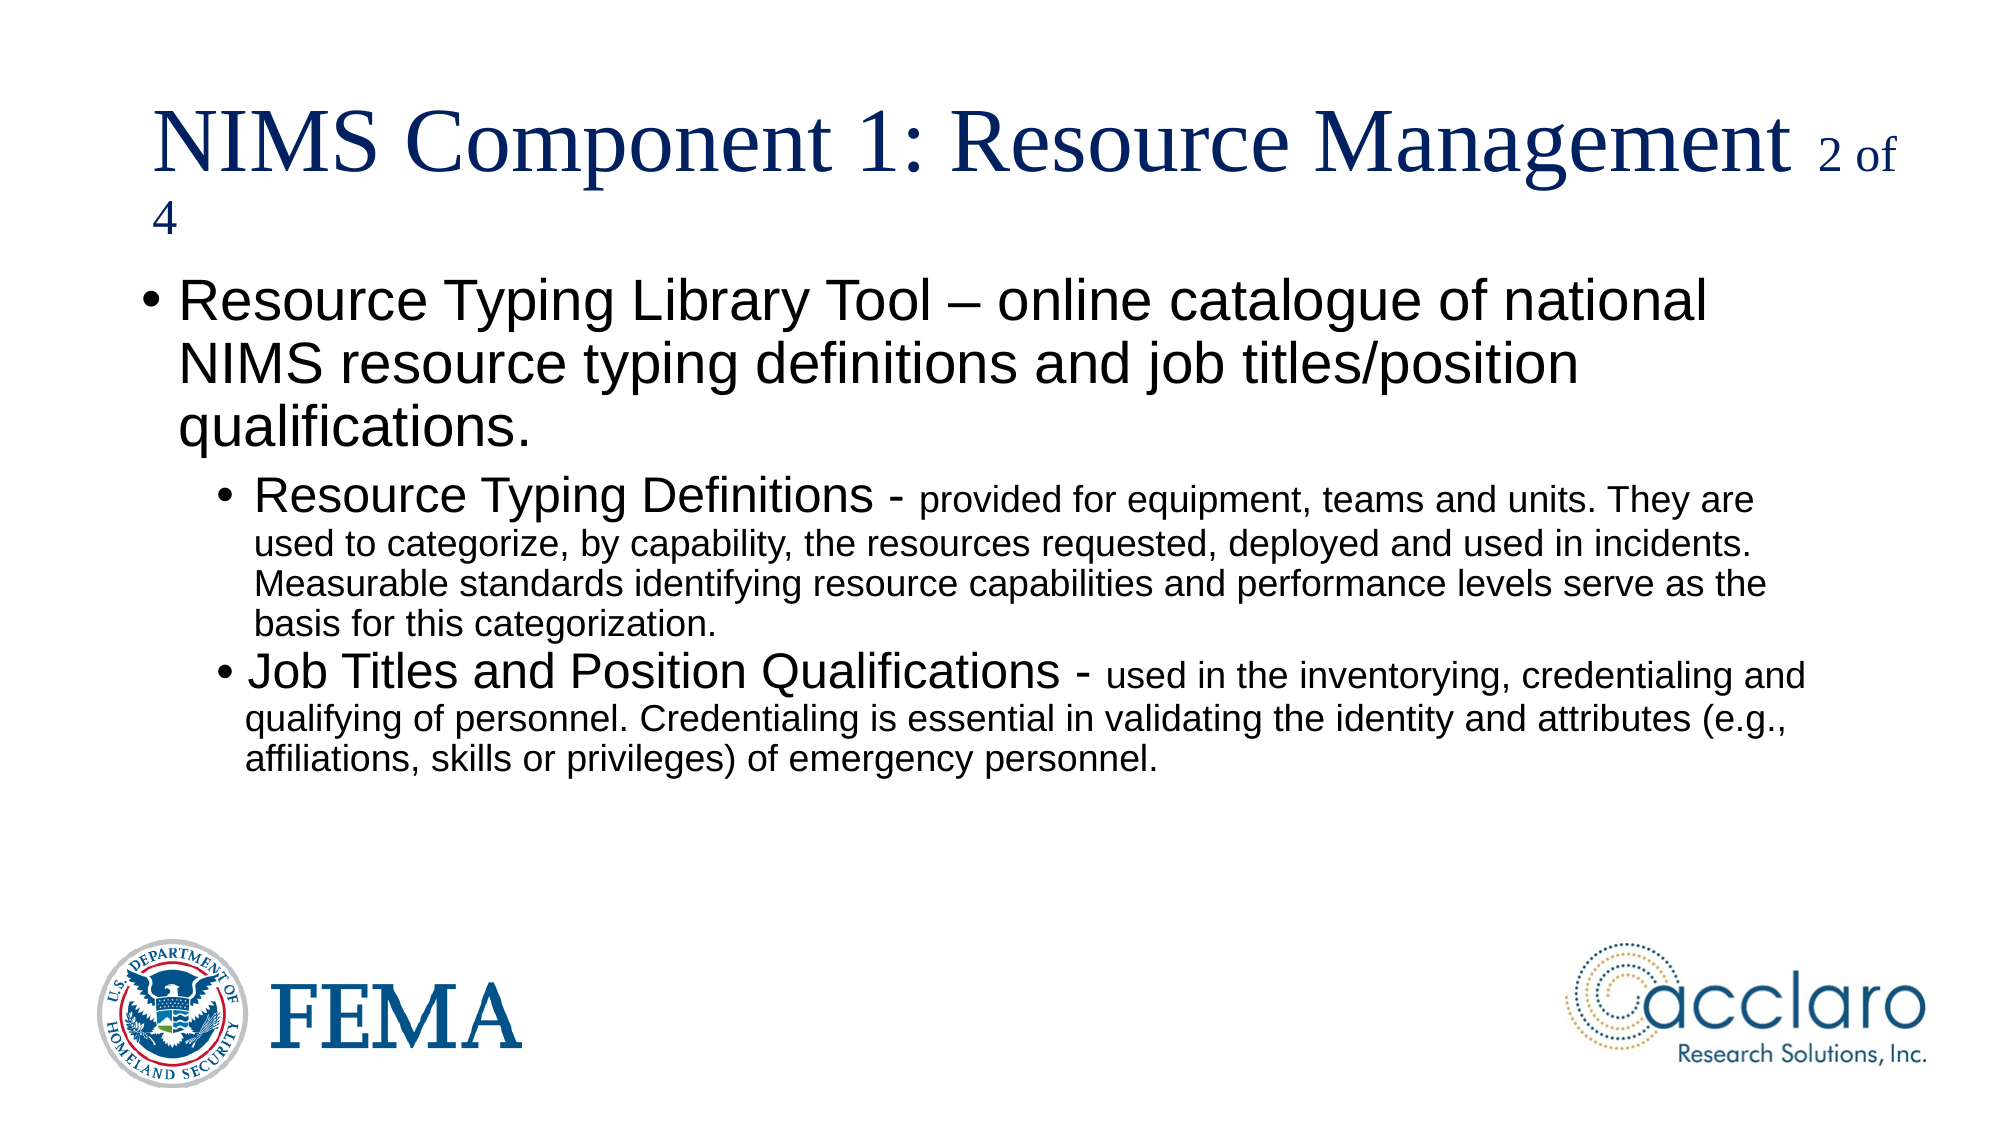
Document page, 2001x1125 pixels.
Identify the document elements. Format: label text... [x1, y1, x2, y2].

title NIMS Component 1: Resource Management 2 of 4 [137, 59, 1948, 278]
picture [97, 939, 522, 1088]
list Resource Typing Library Tool – online catalogue of national NIMS resource typing definitions and job titles/position qualifications. Resource Typing Definitions - provided for equipment, teams and units. They are used to categorize, by capability, the resources requested, deployed and used in incidents. Measurable standards identifying resource capabilities and performance levels serve as the basis for this categorization. • Job Titles and Position Qualifications - used in the inventorying, credentialing and qualifying of personnel. Credentialing is essential in validating the identity and attributes (e.g., affiliations, skills or privileges) of emergency personnel. [126, 262, 1852, 977]
picture [1565, 943, 1926, 1066]
